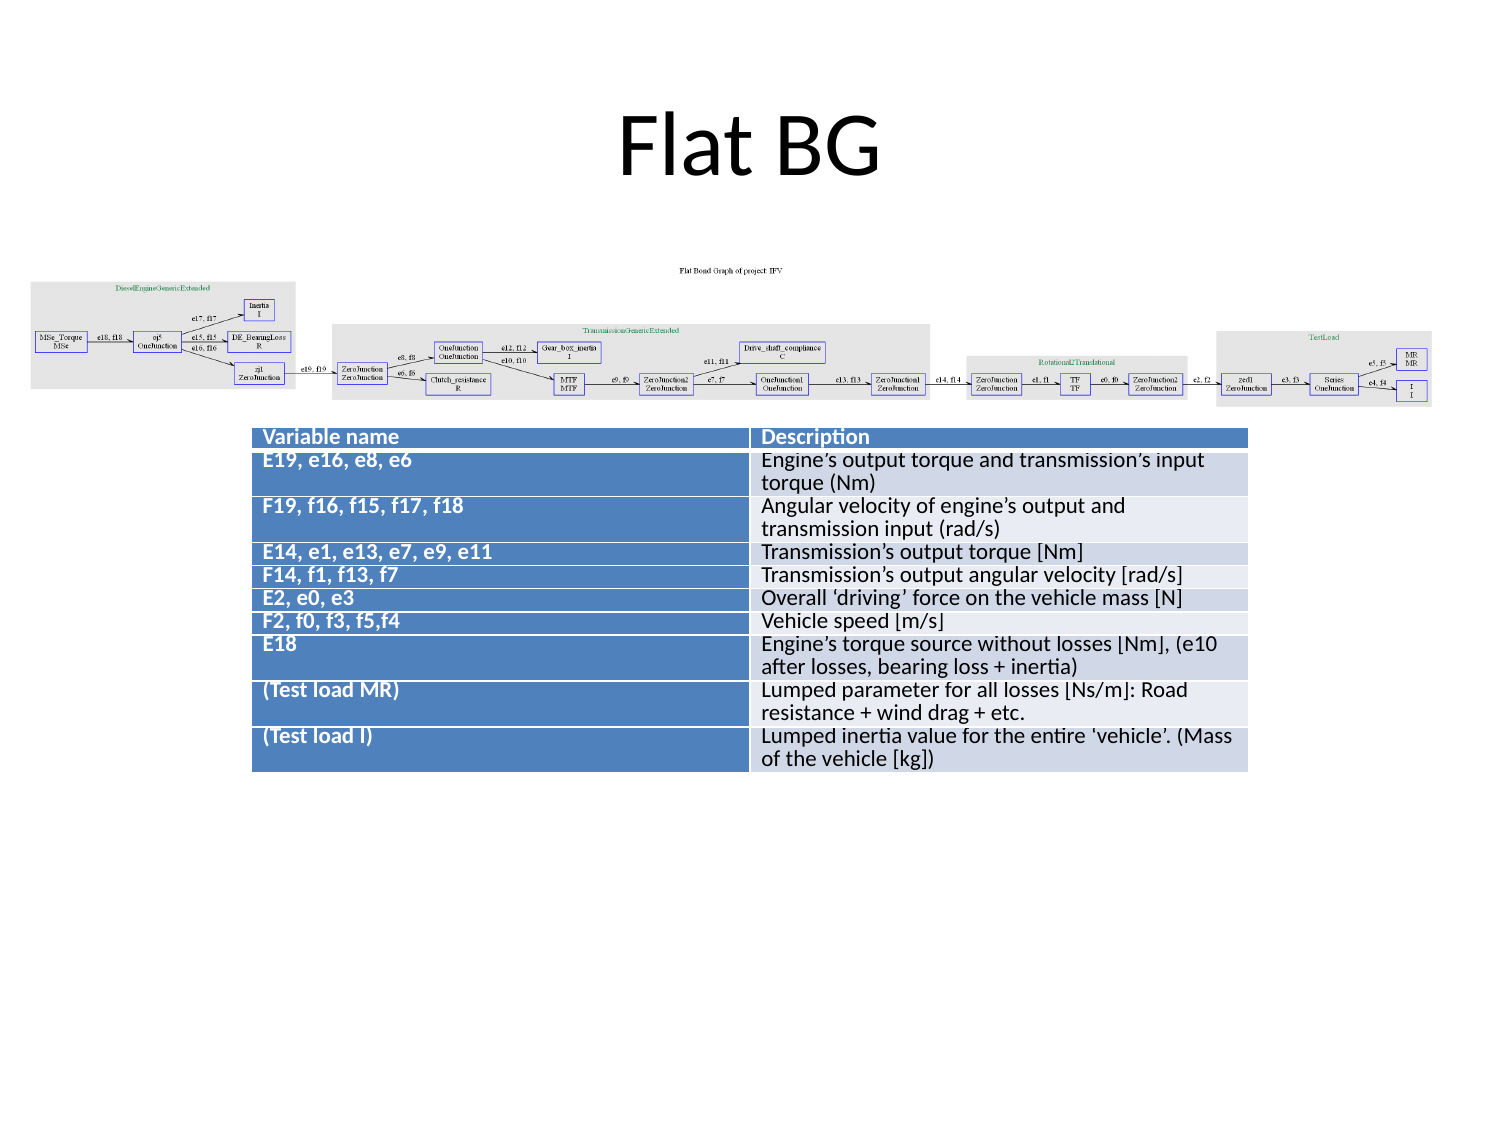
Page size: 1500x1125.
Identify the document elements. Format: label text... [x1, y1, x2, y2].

table_header Variable name [252, 428, 749, 448]
table_cell Vehicle speed [m/s] [751, 613, 1248, 634]
picture [24, 262, 1438, 413]
table_cell (Test load I) [252, 728, 749, 772]
table_cell F14, f1, f13, f7 [252, 566, 749, 588]
title Flat BG [75, 45, 1425, 233]
table_cell E18 [252, 636, 749, 680]
table_cell F2, f0, f3, f5,f4 [252, 613, 749, 634]
table_cell Transmission’s output torque [Nm] [751, 543, 1248, 565]
table_cell Engine’s torque source without losses [Nm], (e10 after losses, bearing loss + inertia) [751, 636, 1248, 680]
table_cell Lumped parameter for all losses [Ns/m]: Road resistance + wind drag + etc. [751, 682, 1248, 726]
table_cell Transmission’s output angular velocity [rad/s] [751, 566, 1248, 588]
table_cell E14, e1, e13, e7, e9, e11 [252, 543, 749, 565]
table_cell E19, e16, e8, e6 [252, 453, 749, 496]
table_cell Overall ‘driving’ force on the vehicle mass [N] [751, 589, 1248, 611]
table_cell Engine’s output torque and transmission’s input torque (Nm) [751, 453, 1248, 496]
table_header Description [751, 428, 1248, 448]
table_cell (Test load MR) [252, 682, 749, 726]
table_cell Angular velocity of engine’s output and transmission input (rad/s) [751, 497, 1248, 542]
table_cell Lumped inertia value for the entire ‘vehicle’. (Mass of the vehicle [kg]) [751, 728, 1248, 772]
table_cell F19, f16, f15, f17, f18 [252, 497, 749, 542]
table_cell E2, e0, e3 [252, 589, 749, 611]
